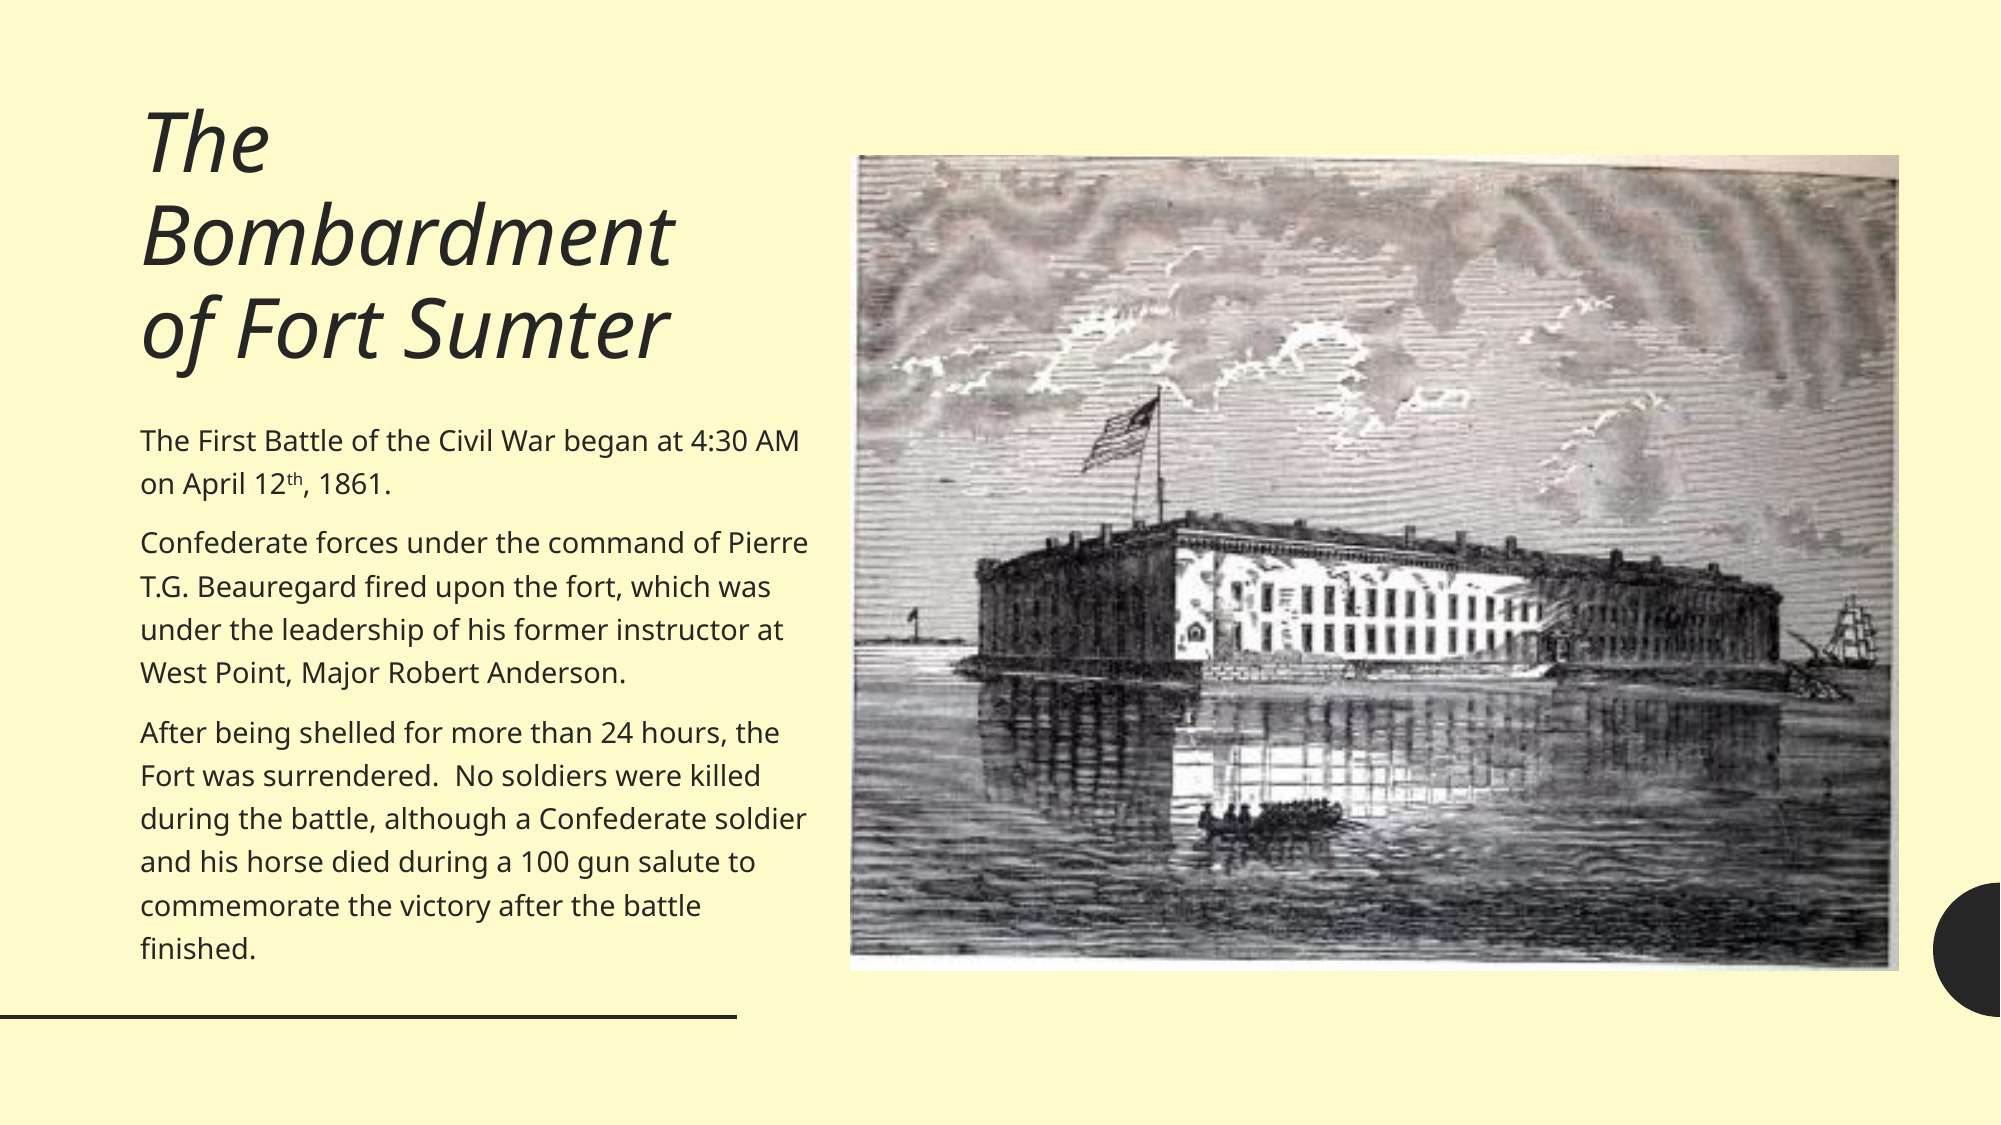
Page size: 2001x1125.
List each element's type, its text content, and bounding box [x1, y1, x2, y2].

list The First Battle of the Civil War began at 4:30 AM on April 12th, 1861. Confederate forces under the command of Pierre T.G. Beauregard fired upon the fort, which was under the leadership of his former instructor at West Point, Major Robert Anderson. After being shelled for more than 24 hours, the Fort was surrendered. No soldiers were killed during the battle, although a Confederate soldier and his horse died during a 100 gun salute to commemorate the victory after the battle finished. [125, 406, 830, 1007]
title The Bombardment of Fort Sumter [125, 91, 755, 406]
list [850, 155, 1899, 971]
